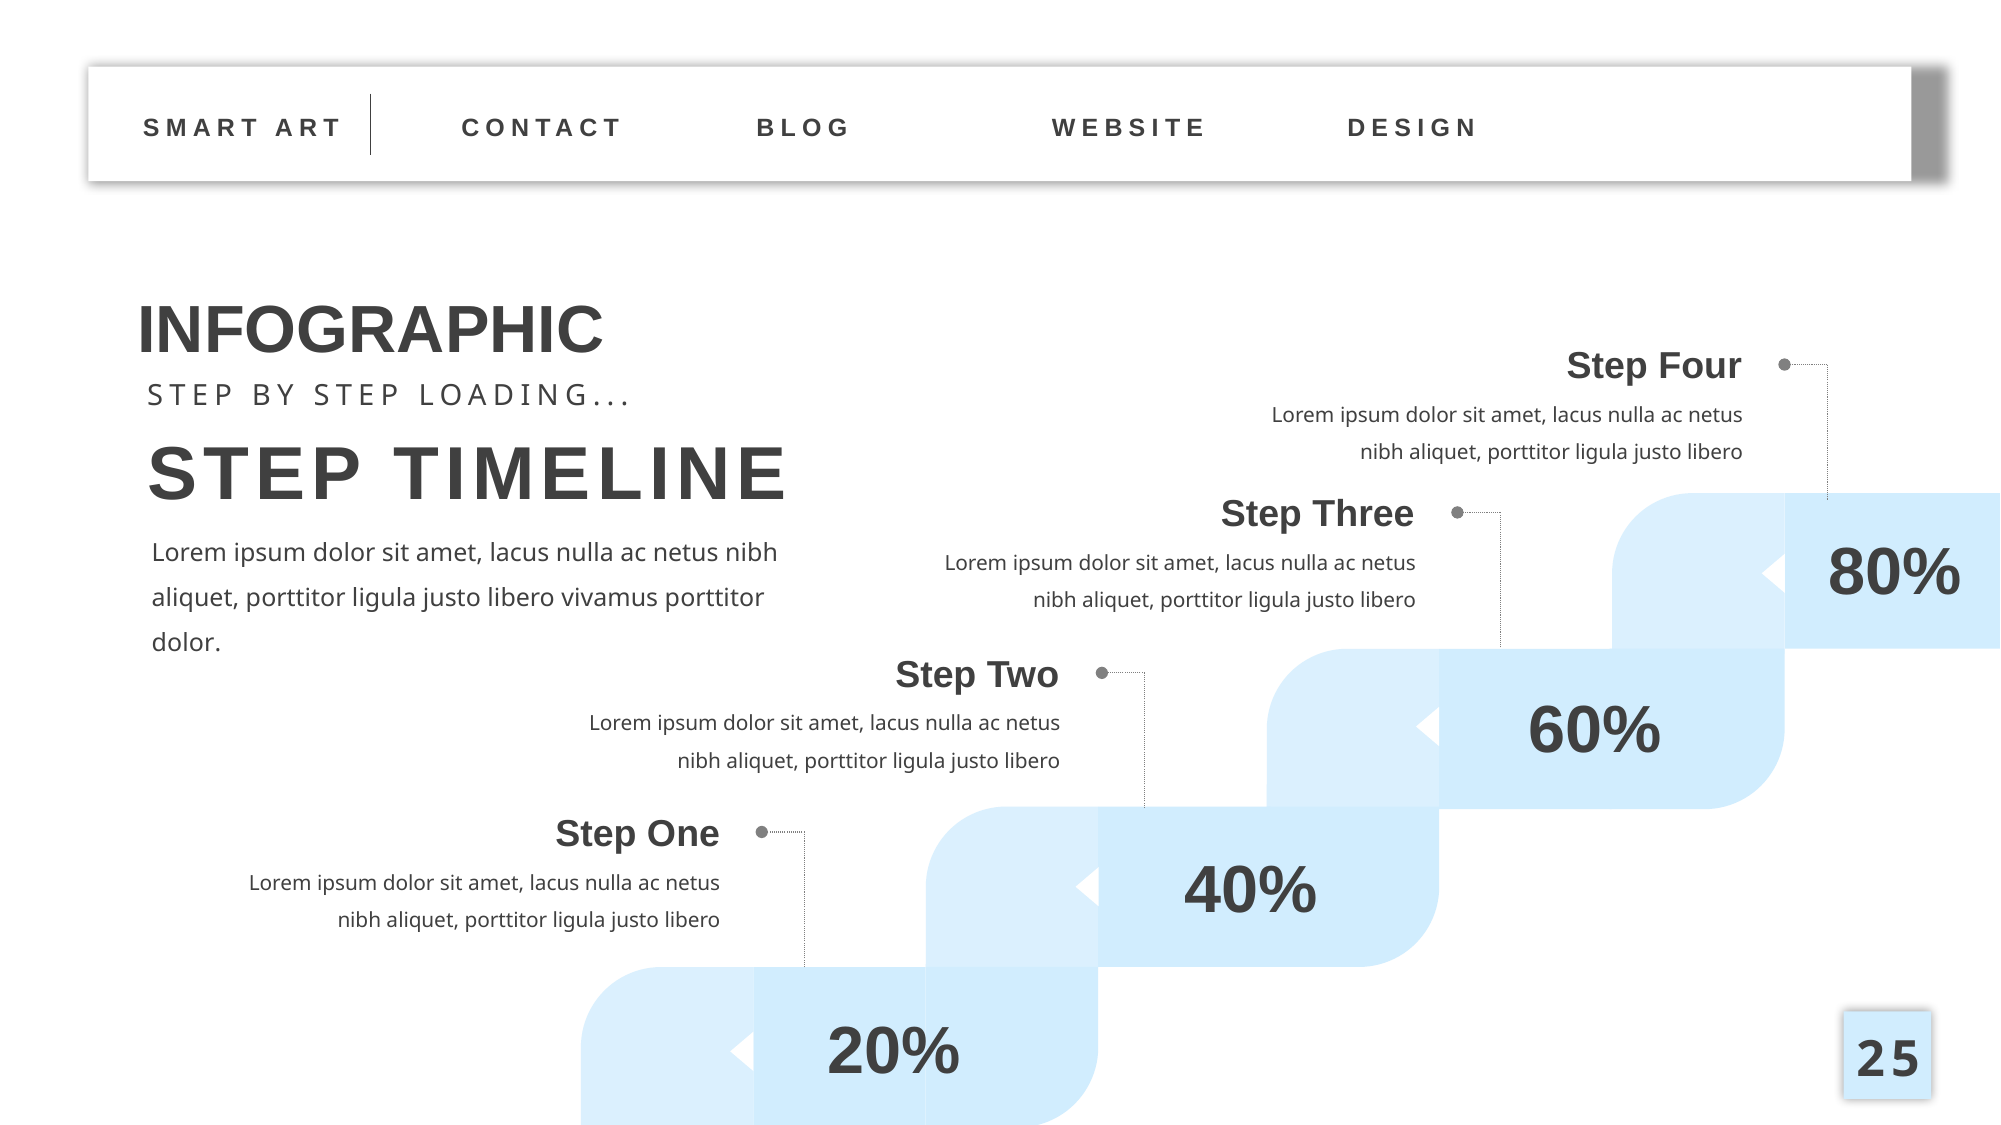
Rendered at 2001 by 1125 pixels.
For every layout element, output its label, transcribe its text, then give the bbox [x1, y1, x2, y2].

text_box STEP BY STEP LOADING... [147, 376, 930, 412]
text_box Lorem ipsum dolor sit amet, lacus nulla ac netus nibh aliquet, porttitor ligula justo libero vivamus porttitor dolor. [136, 514, 580, 664]
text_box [88, 66, 1912, 182]
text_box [1832, 1011, 1944, 1099]
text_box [220, 801, 805, 967]
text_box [918, 481, 1501, 648]
text_box STEP TIMELINE [132, 417, 880, 523]
text_box INFOGRAPHIC [122, 287, 771, 375]
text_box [1246, 333, 1828, 500]
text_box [540, 642, 1145, 808]
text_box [580, 493, 2000, 1125]
